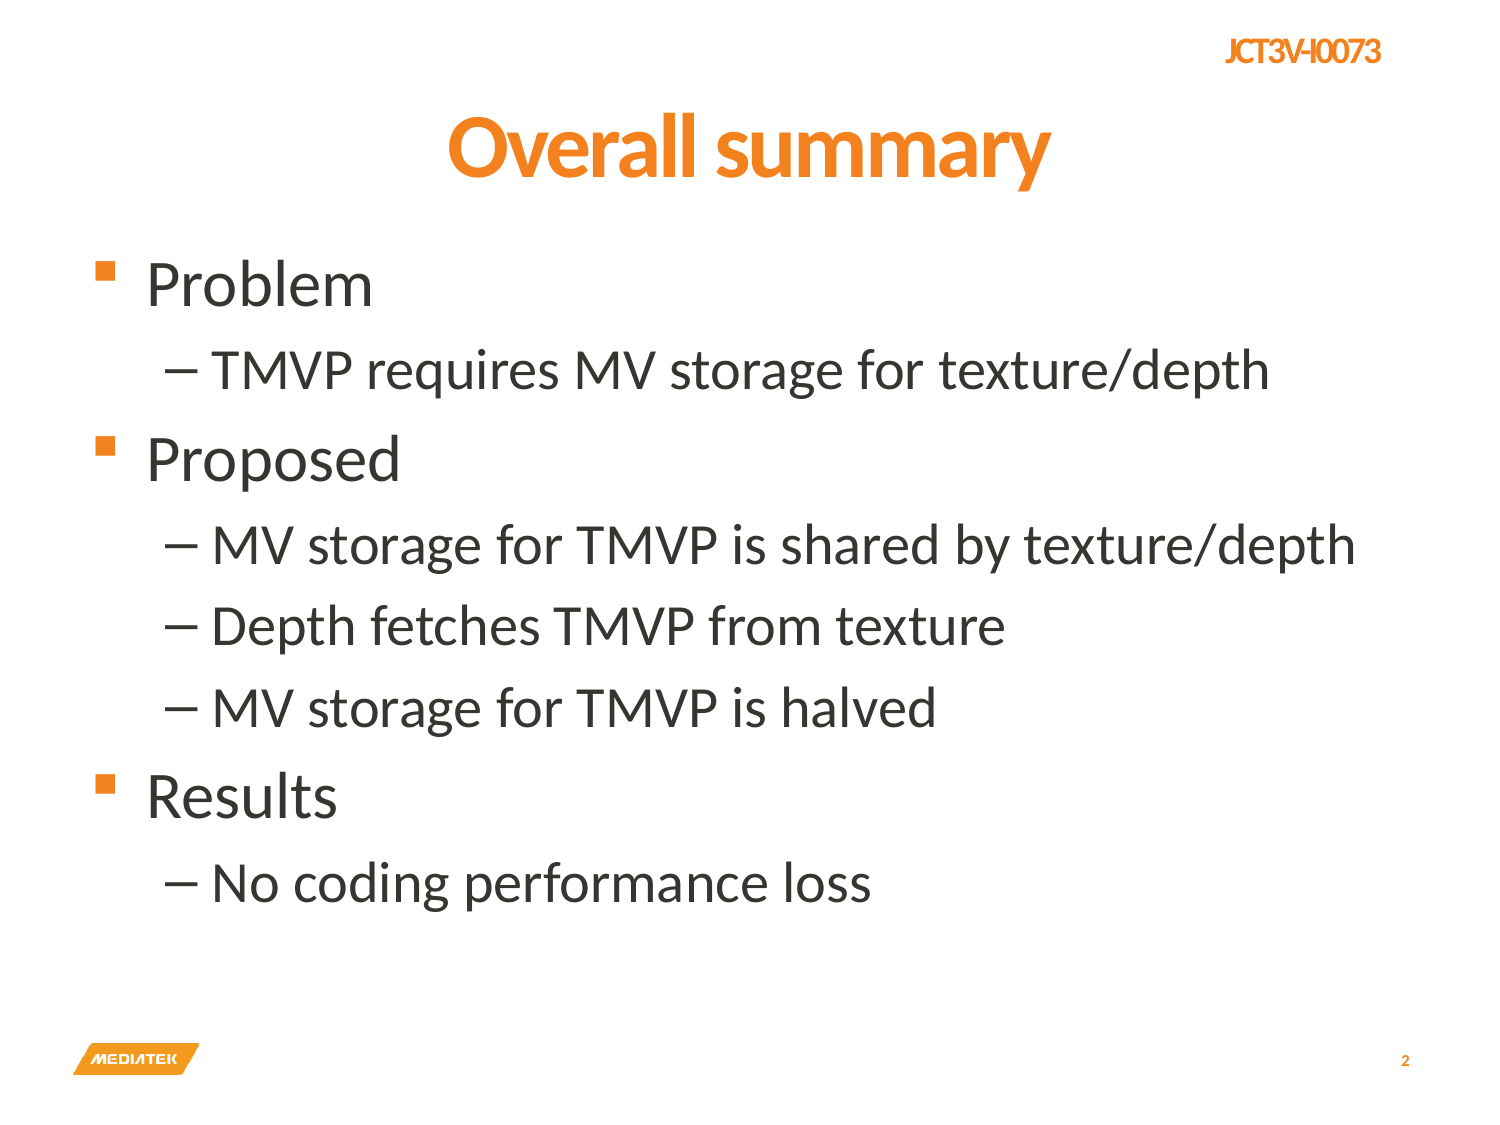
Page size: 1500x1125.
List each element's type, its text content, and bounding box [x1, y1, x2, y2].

title Overall summary [75, 99, 1425, 231]
list Problem TMVP requires MV storage for texture/depth Proposed MV storage for TMVP is shared by texture/depth Depth fetches TMVP from texture MV storage for TMVP is halved Results No coding performance loss [75, 231, 1425, 990]
picture [73, 1043, 199, 1075]
slide_number 2 [1251, 1029, 1425, 1090]
